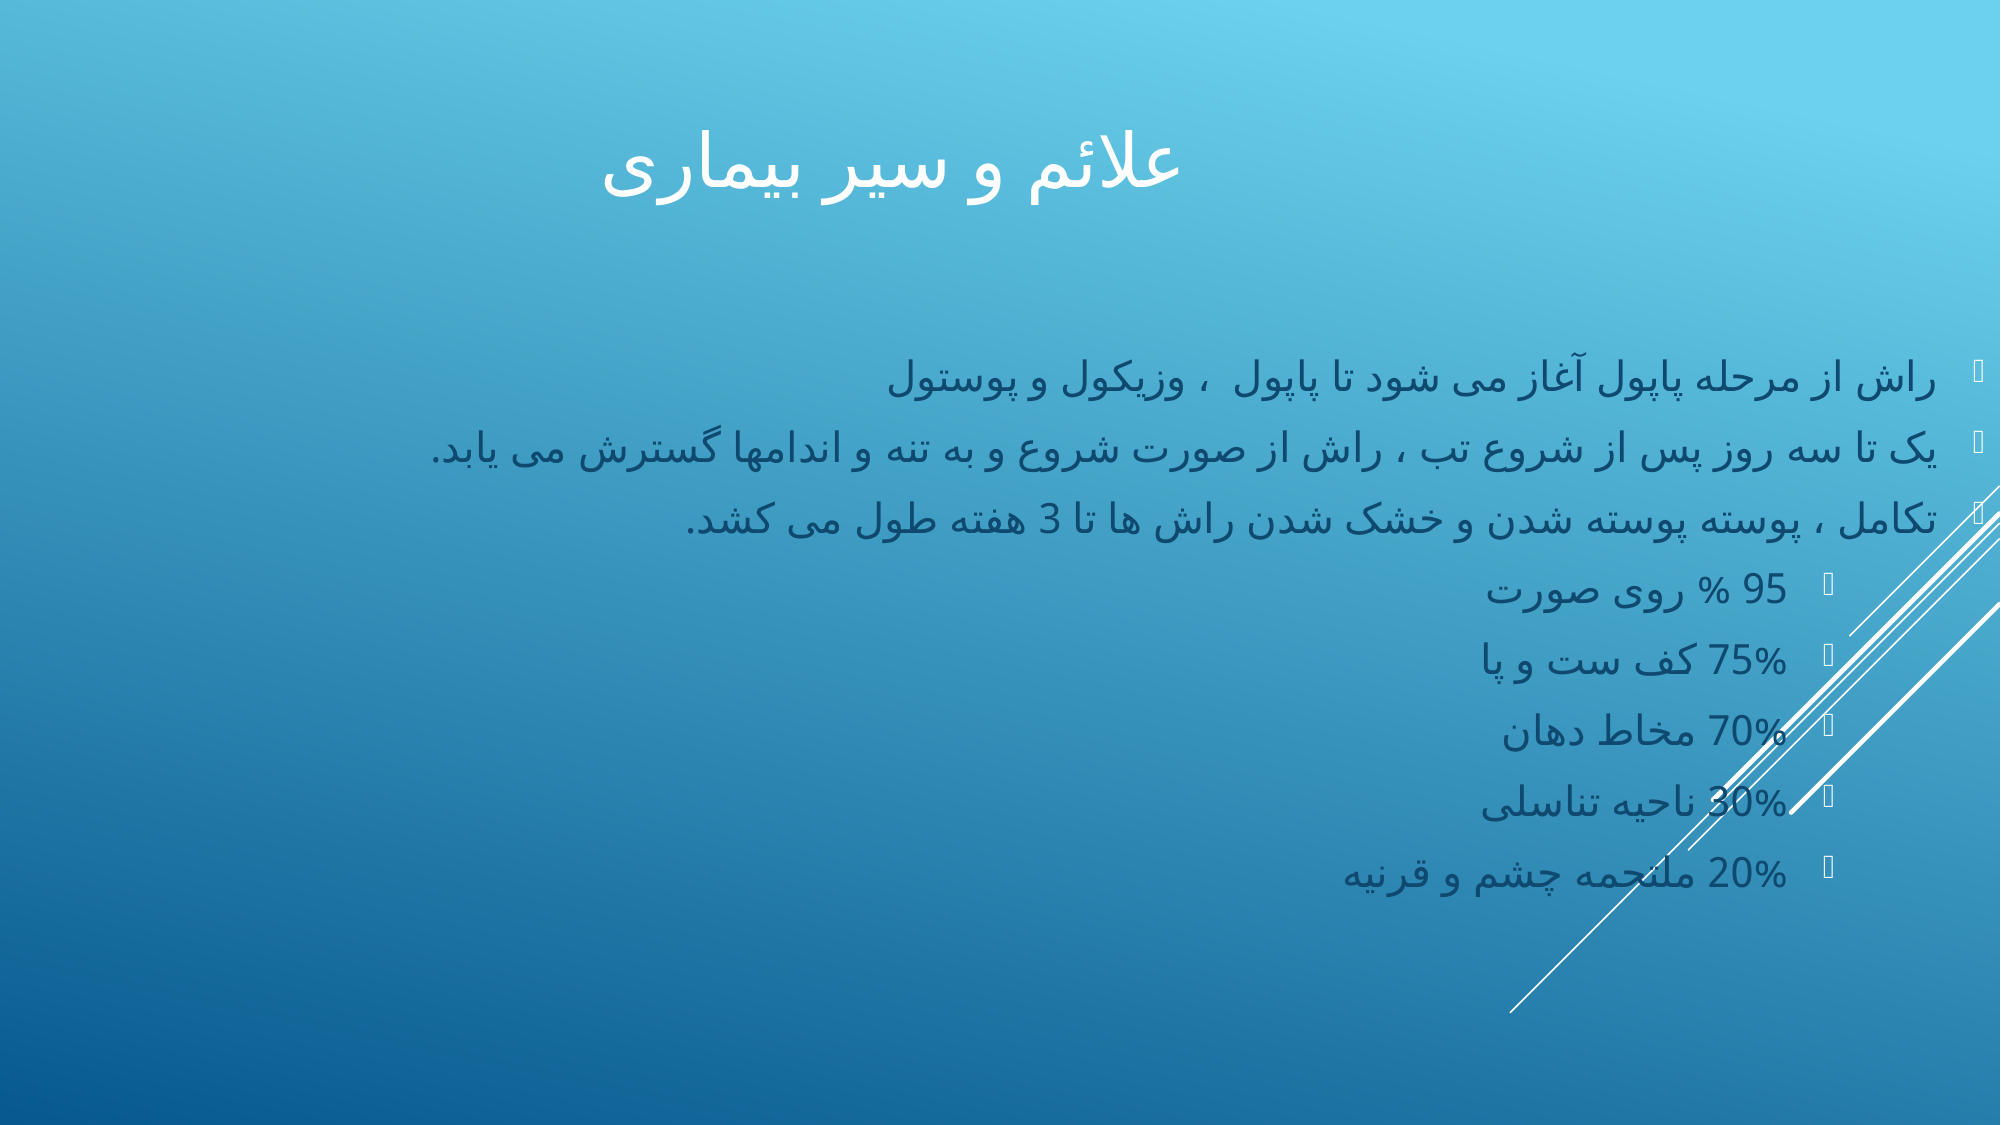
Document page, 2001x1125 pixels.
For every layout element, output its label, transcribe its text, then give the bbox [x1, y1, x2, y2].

list راش از مرحله پاپول آغاز می شود تا پاپول ، وزیکول و پوستول یک تا سه روز پس از شروع تب ، راش از صورت شروع و به تنه و اندامها گسترش می یابد. تکامل ، پوسته پوسته شدن و خشک شدن راش ها تا 3 هفته طول می کشد. 95 % روی صورت 75% کف ست و پا 70% مخاط دهان 30% ناحیه تناسلی 20% ملتحمه چشم و قرنیه [21, 342, 2000, 1016]
title علائم و سیر بیماری [193, 34, 1594, 282]
